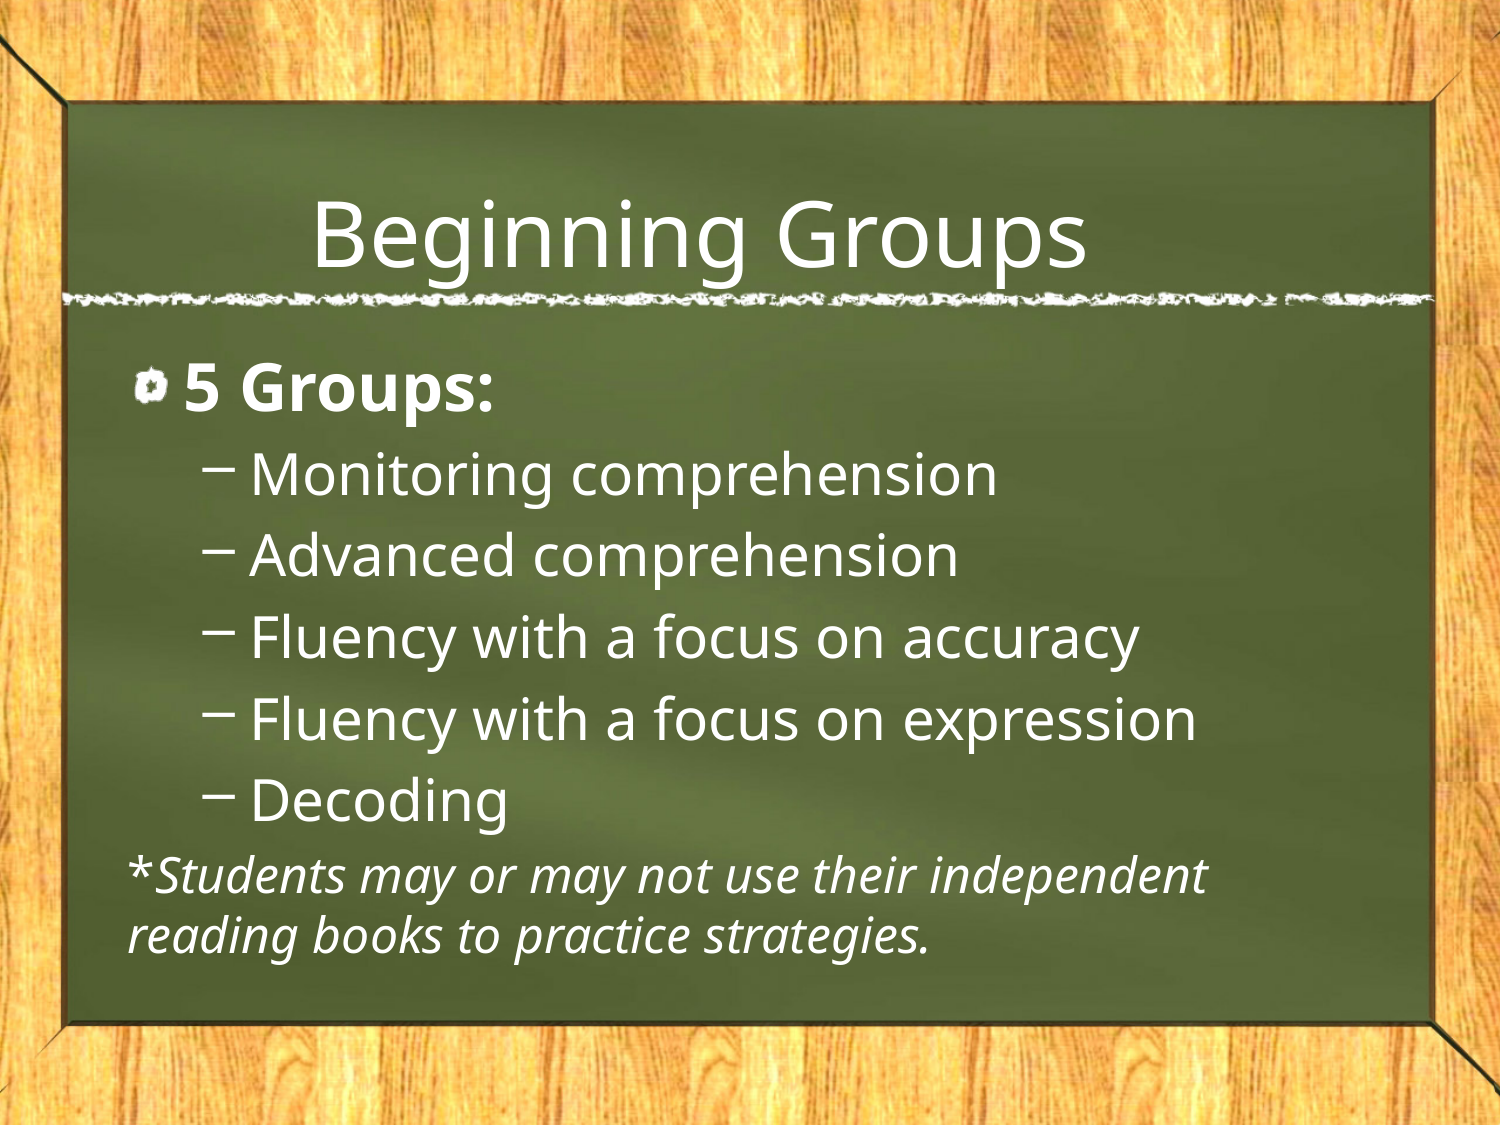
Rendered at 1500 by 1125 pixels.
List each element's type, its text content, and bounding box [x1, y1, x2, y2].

title Beginning Groups [112, 137, 1288, 326]
picture [0, 0, 1500, 1125]
list 5 Groups: Monitoring comprehension Advanced comprehension Fluency with a focus on accuracy Fluency with a focus on expression Decoding *Students may or may not use their independent reading books to practice strategies. [112, 337, 1388, 1013]
